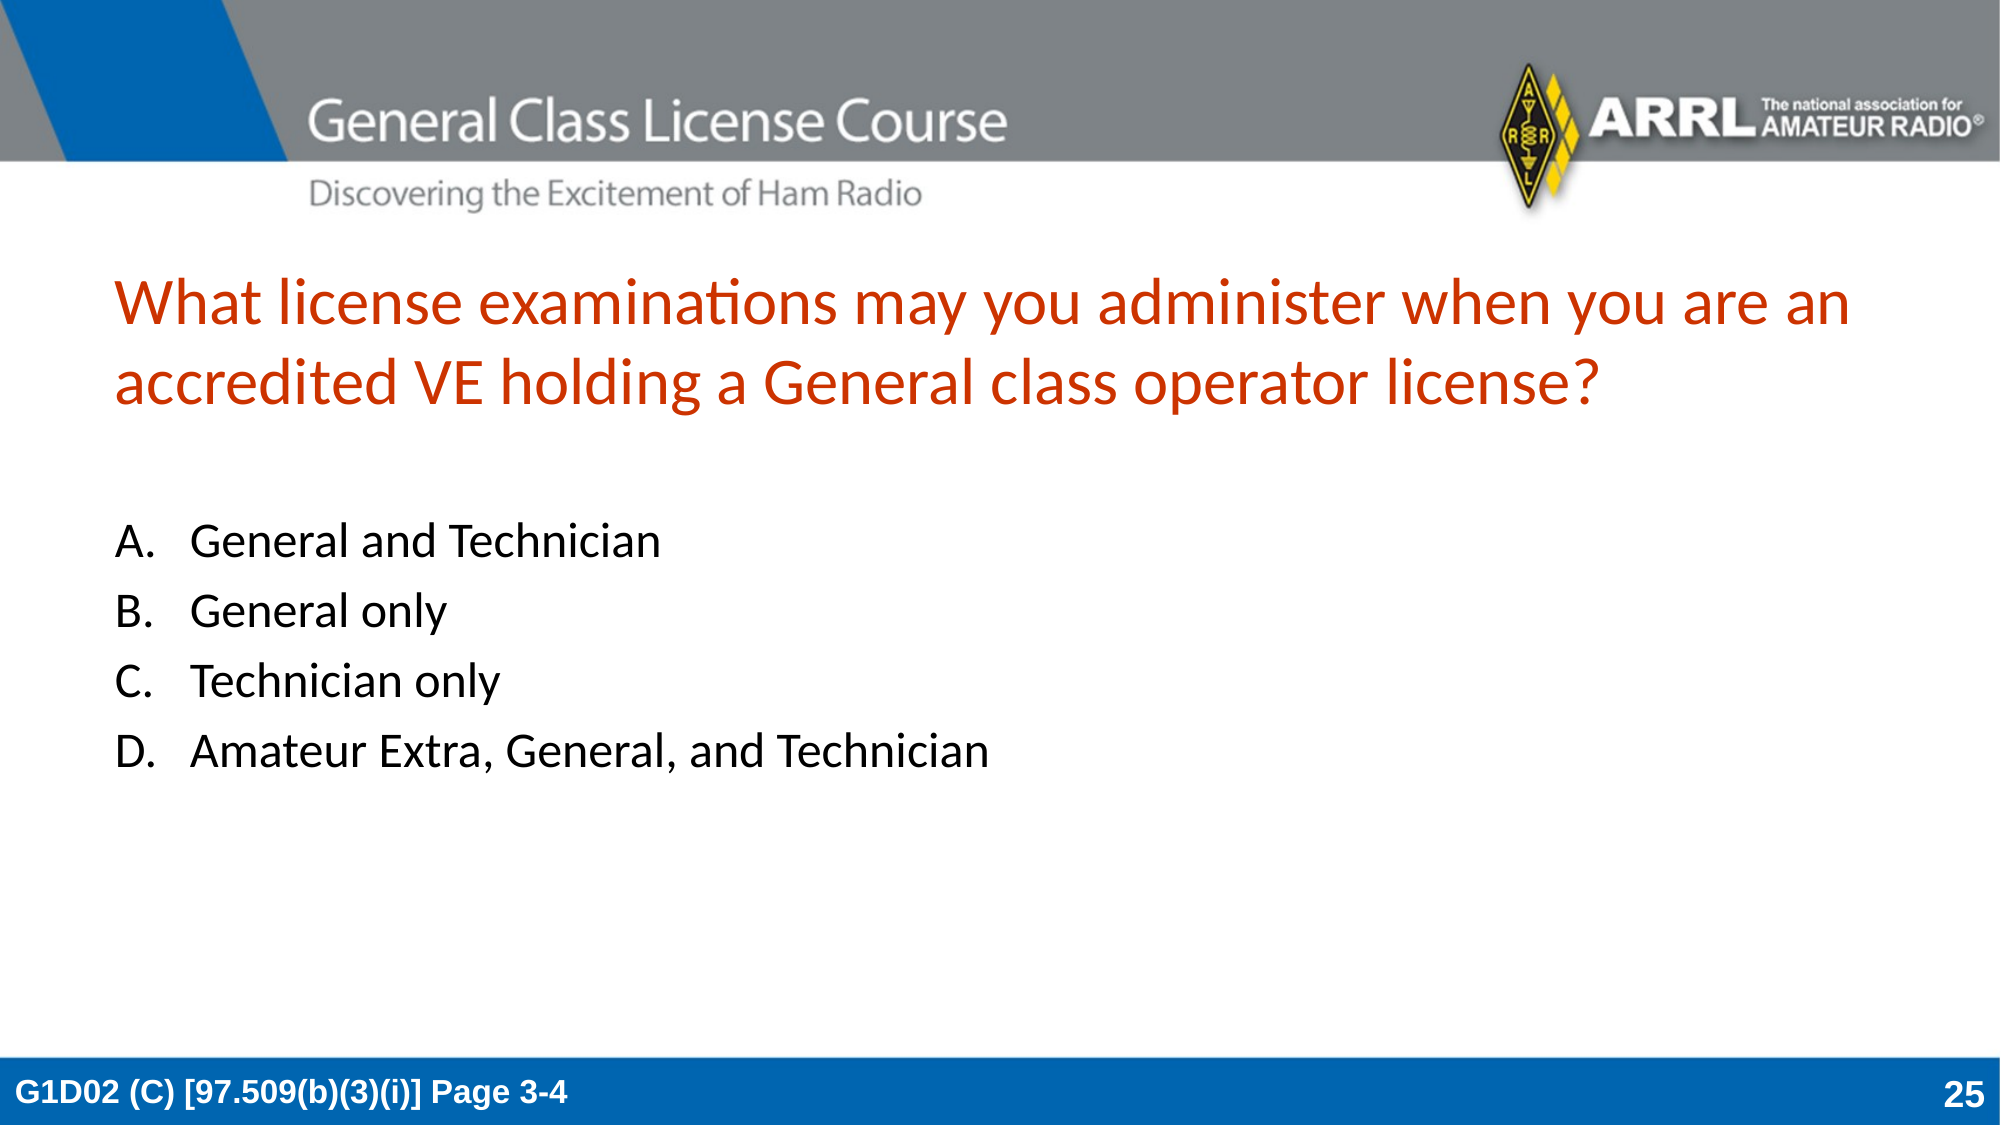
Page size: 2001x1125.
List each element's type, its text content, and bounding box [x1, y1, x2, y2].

title What license examinations may you administer when you are an accredited VE holding a General class operator license? [99, 249, 1900, 388]
picture [0, 0, 2001, 1125]
text_box 25 [1875, 1062, 2000, 1123]
text_box G1D02 (C) [97.509(b)(3)(i)] Page 3-4 [0, 1062, 1313, 1118]
list General and Technician General only Technician only Amateur Extra, General, and Technician [99, 500, 1900, 1005]
